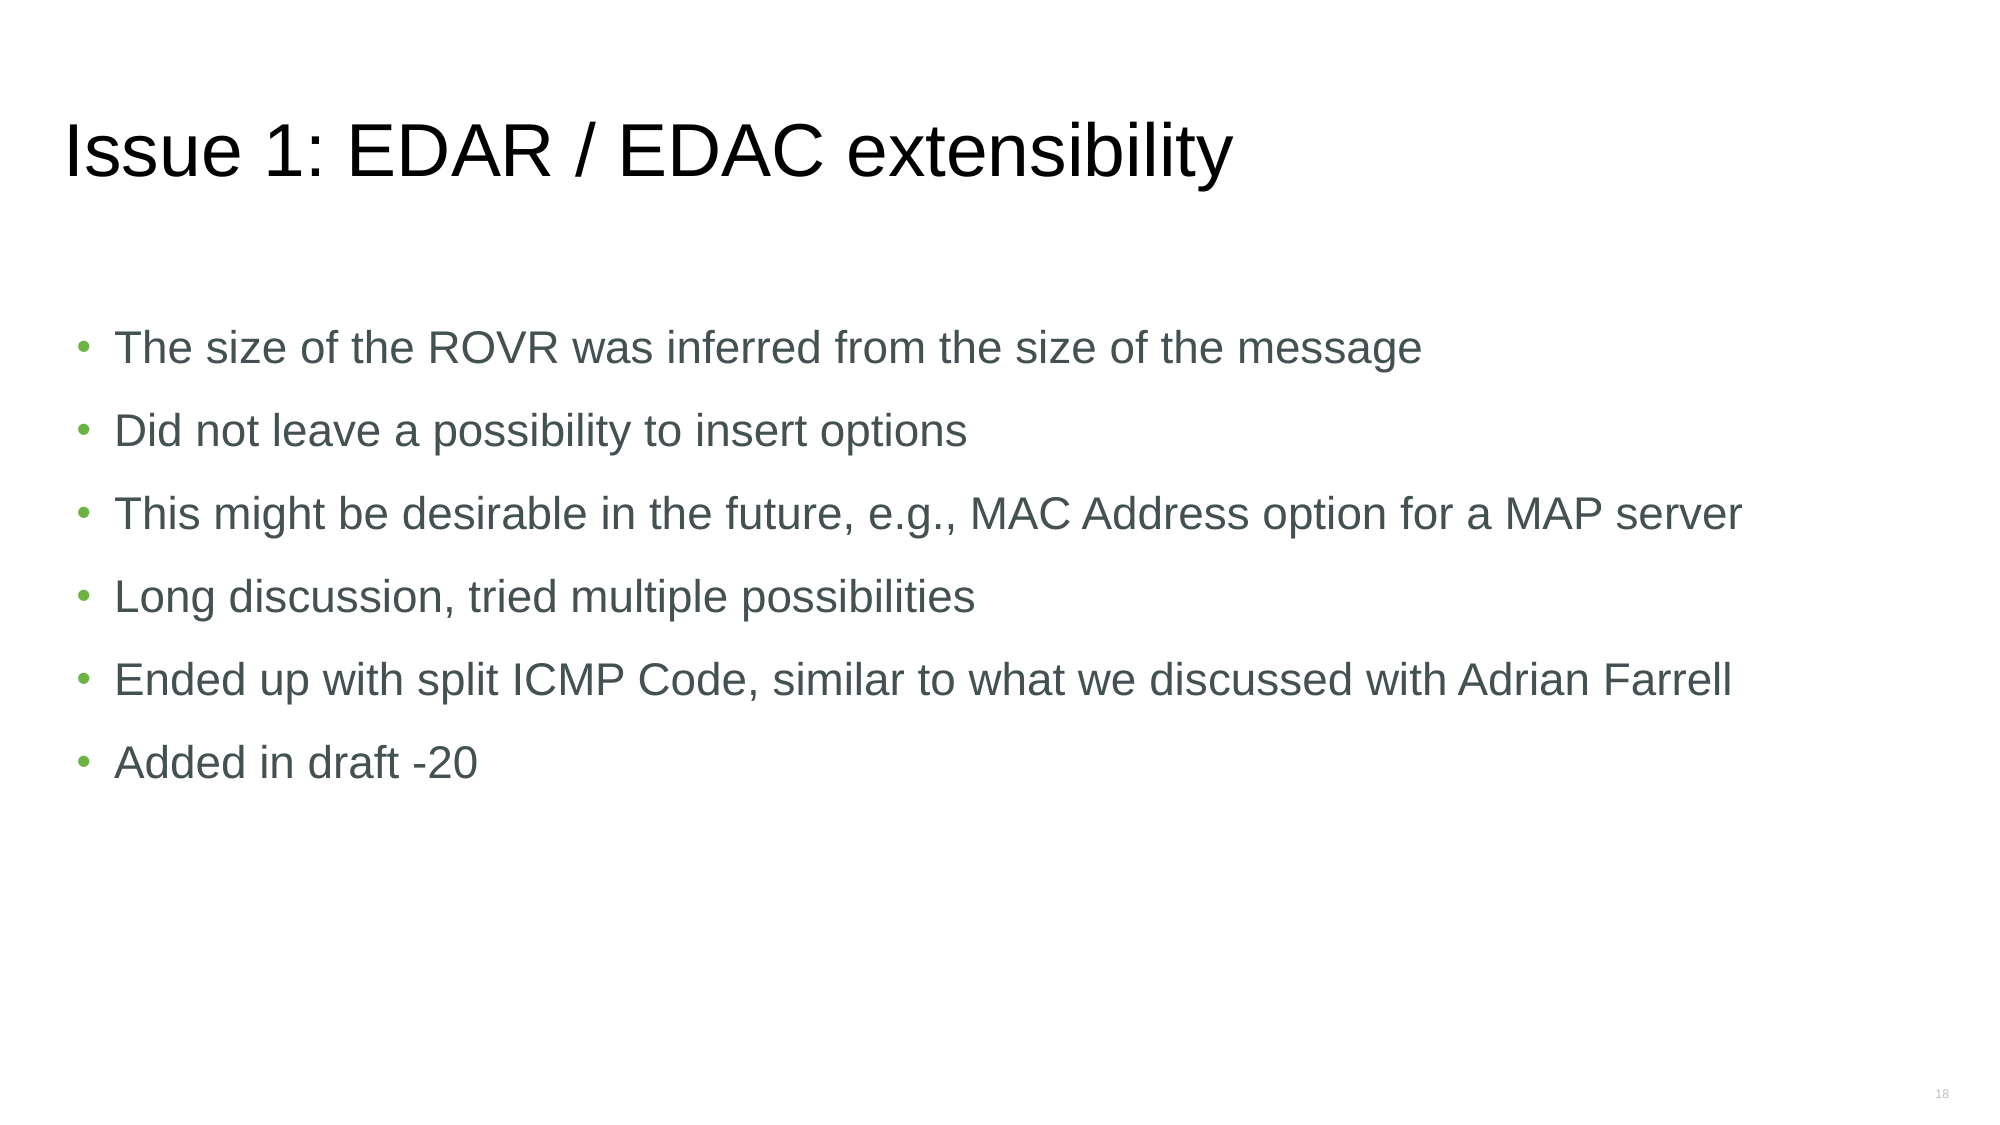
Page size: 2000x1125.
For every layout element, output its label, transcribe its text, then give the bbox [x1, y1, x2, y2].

list The size of the ROVR was inferred from the size of the message Did not leave a possibility to insert options This might be desirable in the future, e.g., MAC Address option for a MAP server Long discussion, tried multiple possibilities Ended up with split ICMP Code, similar to what we discussed with Adrian Farrell Added in draft -20 [61, 313, 1936, 573]
title Issue 1: EDAR / EDAC extensibility [50, 70, 1927, 209]
